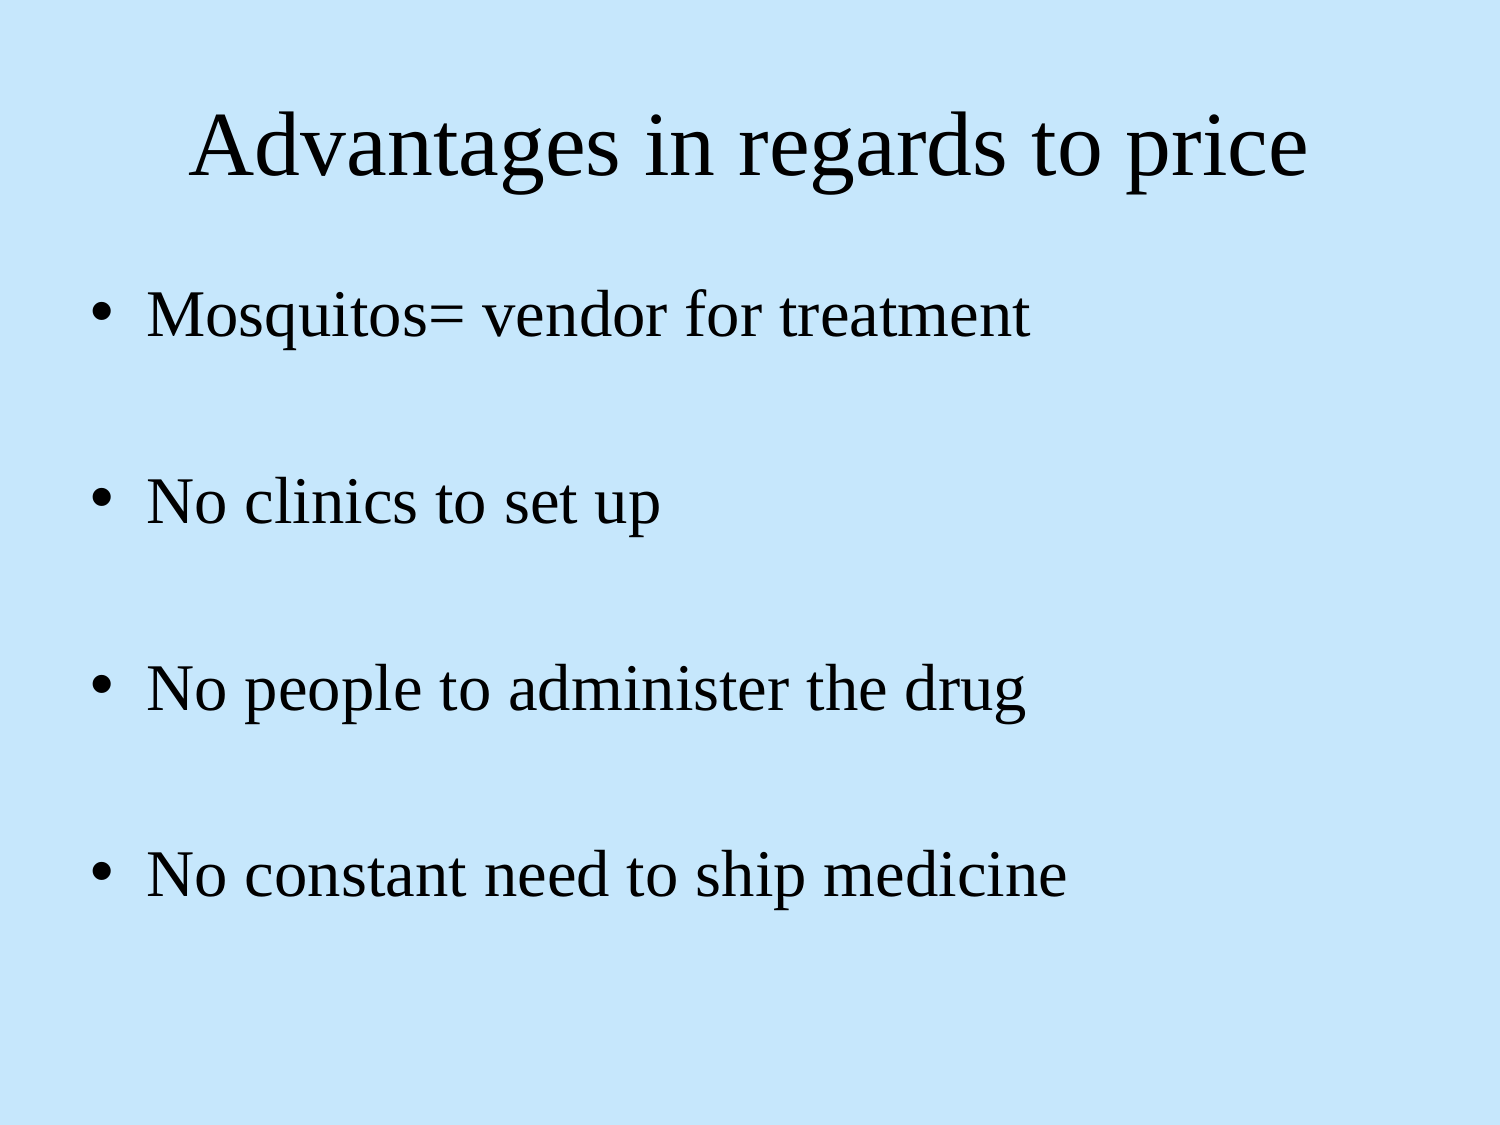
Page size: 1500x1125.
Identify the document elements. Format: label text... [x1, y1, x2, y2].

title Advantages in regards to price [75, 45, 1425, 233]
list Mosquitos= vendor for treatment No clinics to set up No people to administer the drug No constant need to ship medicine [75, 262, 1425, 1005]
